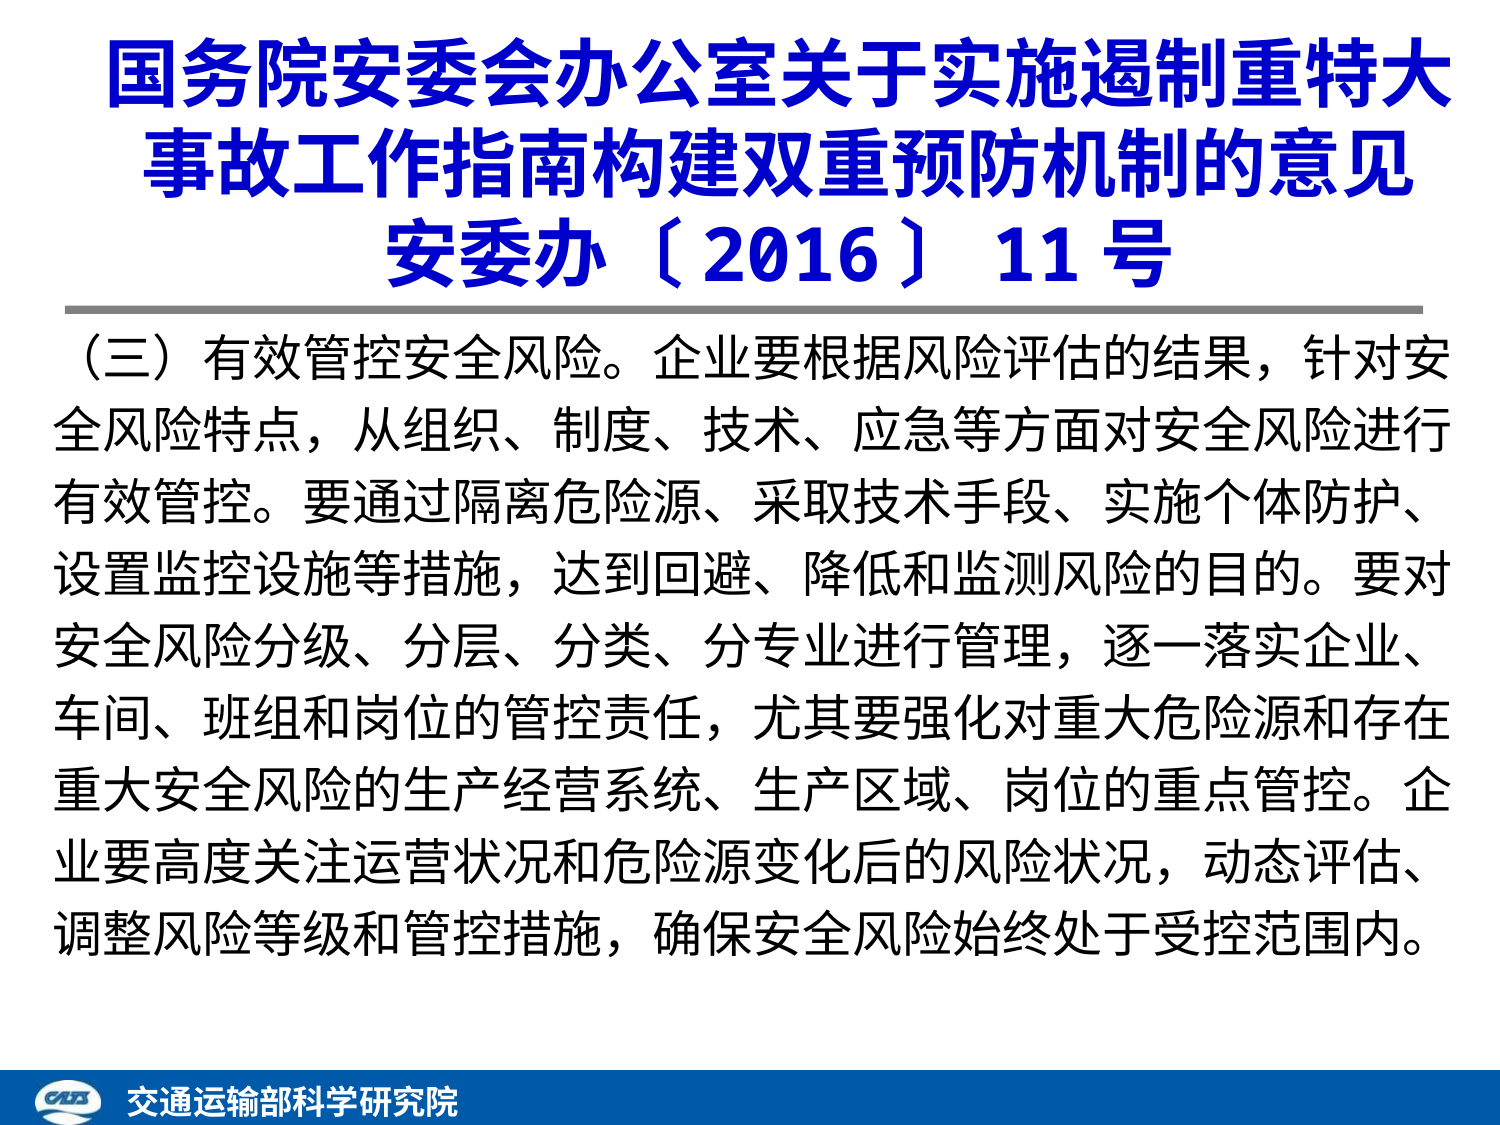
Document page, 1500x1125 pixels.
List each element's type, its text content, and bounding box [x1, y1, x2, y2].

picture [0, 1070, 1500, 1125]
text_box 国务院安委会办公室关于实施遏制重特大事故工作指南构建双重预防机制的意见 安委办〔2016〕11号 [76, 19, 1483, 304]
text_box （三）有效管控安全风险。企业要根据风险评估的结果，针对安全风险特点，从组织、制度、技术、应急等方面对安全风险进行有效管控。要通过隔离危险源、采取技术手段、实施个体防护、设置监控设施等措施，达到回避、降低和监测风险的目的。要对安全风险分级、分层、分类、分专业进行管理，逐一落实企业、车间、班组和岗位的管控责任，尤其要强化对重大危险源和存在重大安全风险的生产经营系统、生产区域、岗位的重点管控。企业要高度关注运营状况和危险源变化后的风险状况，动态评估、调整风险等级和管控措施，确保安全风险始终处于受控范围内。 [38, 306, 1500, 970]
